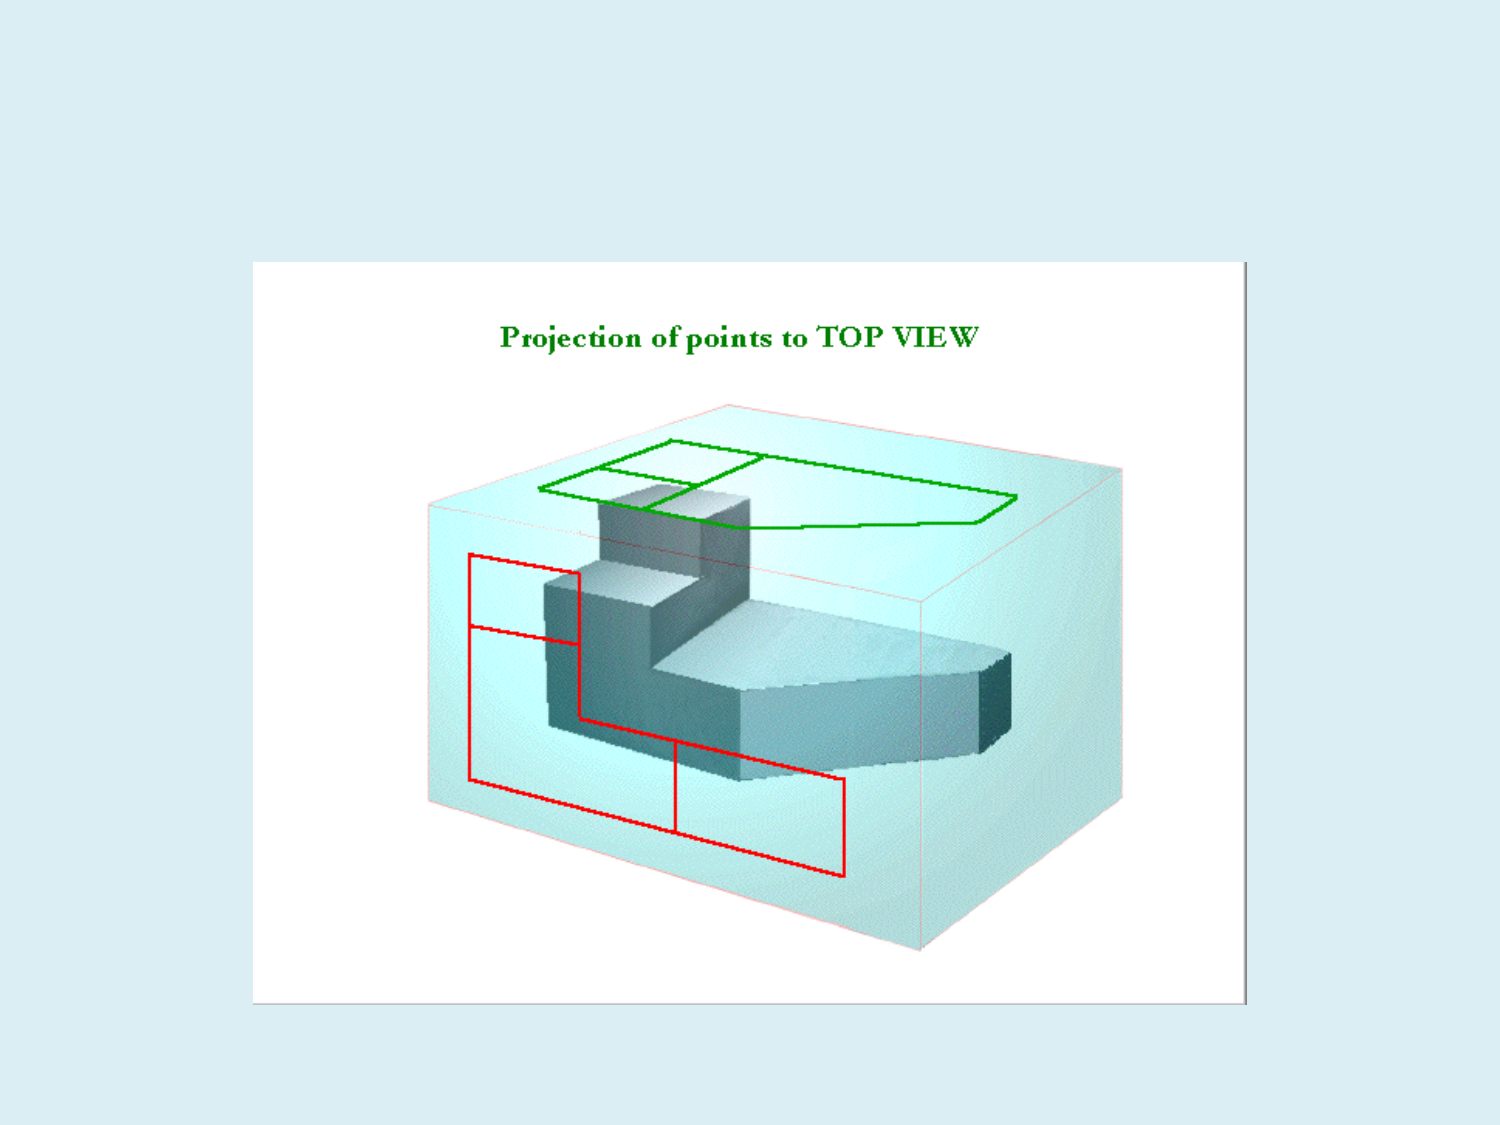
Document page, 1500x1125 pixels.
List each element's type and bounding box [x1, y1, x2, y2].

list [253, 262, 1247, 1006]
